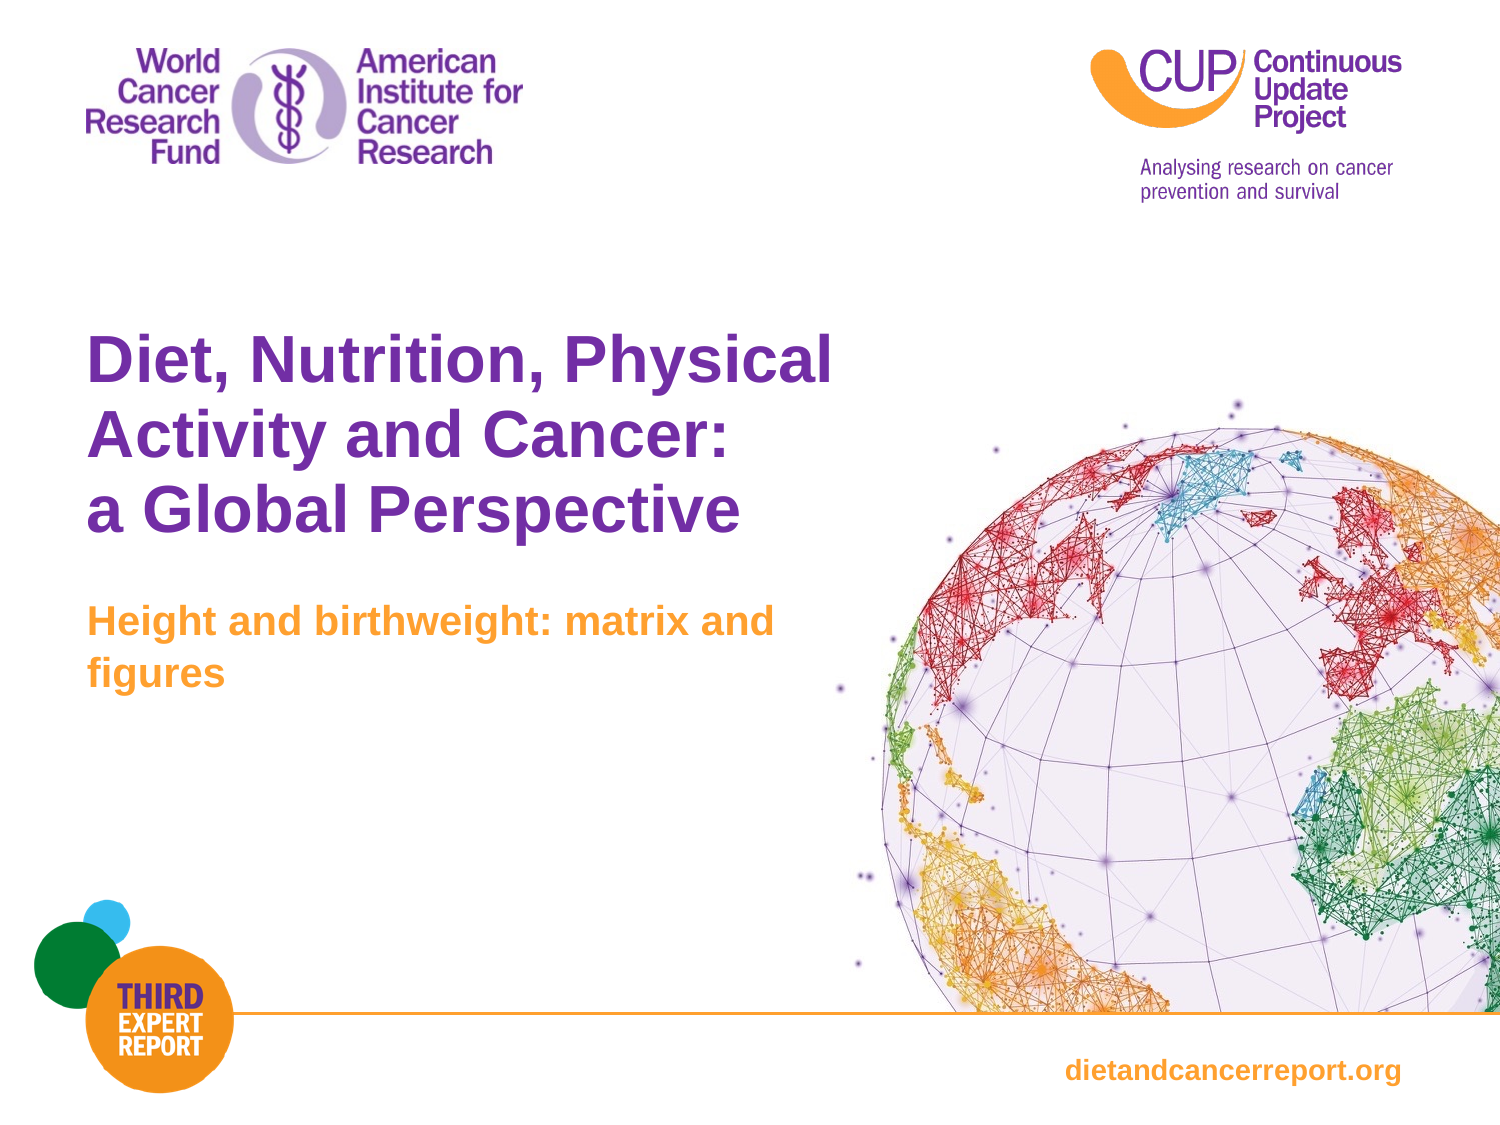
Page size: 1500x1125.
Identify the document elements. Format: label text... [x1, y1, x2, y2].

picture [86, 48, 523, 164]
picture [833, 396, 1500, 1012]
picture [1089, 48, 1403, 203]
list Height and birthweight: matrix and figures [86, 595, 826, 711]
picture [2, 865, 265, 1125]
